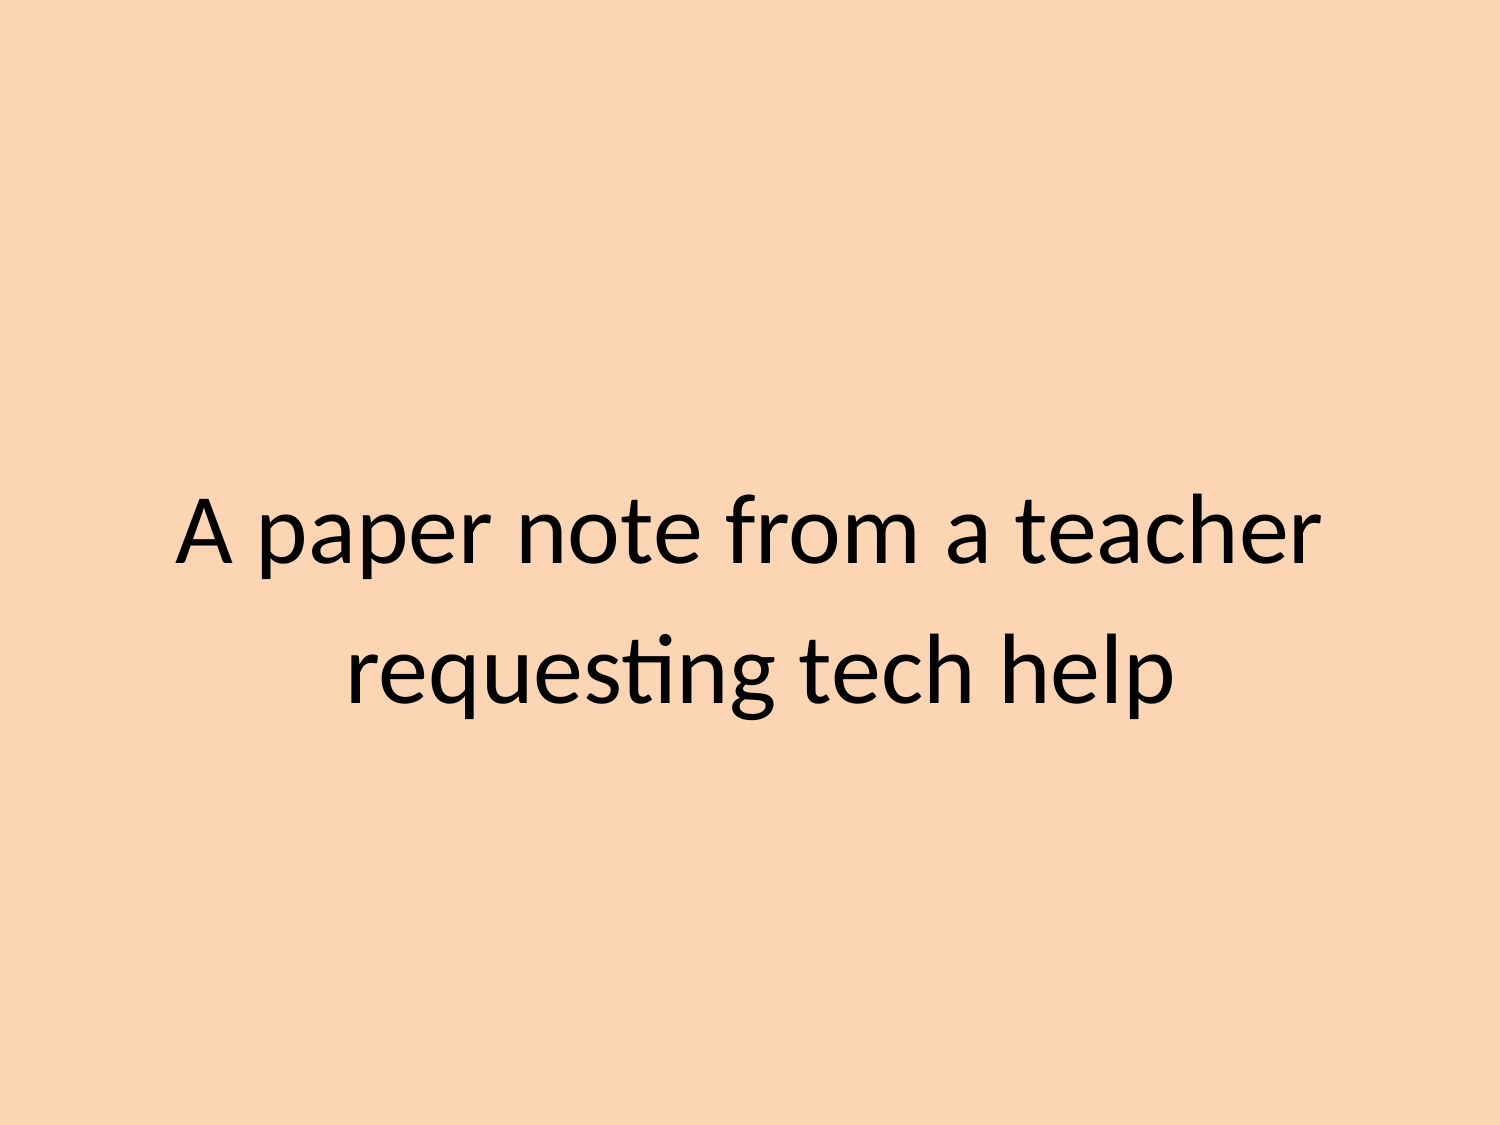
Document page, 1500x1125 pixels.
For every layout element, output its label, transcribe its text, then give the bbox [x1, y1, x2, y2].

list A paper note from a teacher requesting tech help [75, 262, 1425, 1005]
